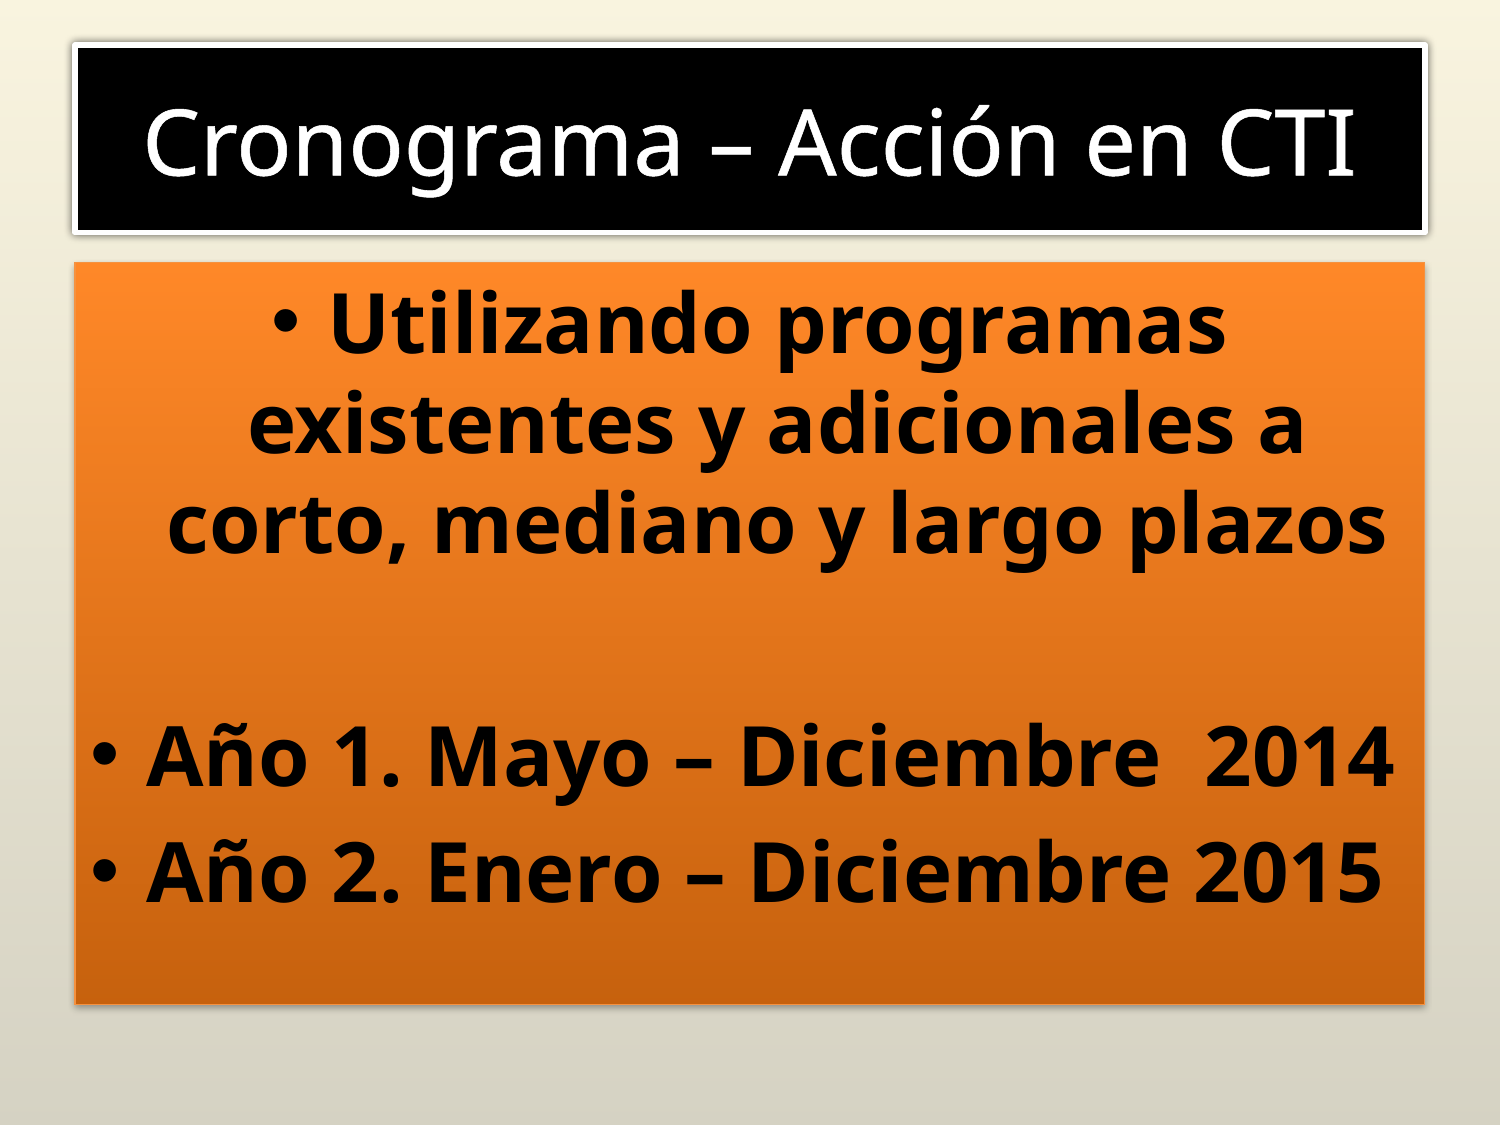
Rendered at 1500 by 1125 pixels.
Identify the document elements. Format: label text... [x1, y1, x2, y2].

title Cronograma – Acción en CTI [72, 42, 1428, 235]
list Utilizando programas existentes y adicionales a corto, mediano y largo plazos Año 1. Mayo – Diciembre 2014 Año 2. Enero – Diciembre 2015 [74, 262, 1425, 1005]
